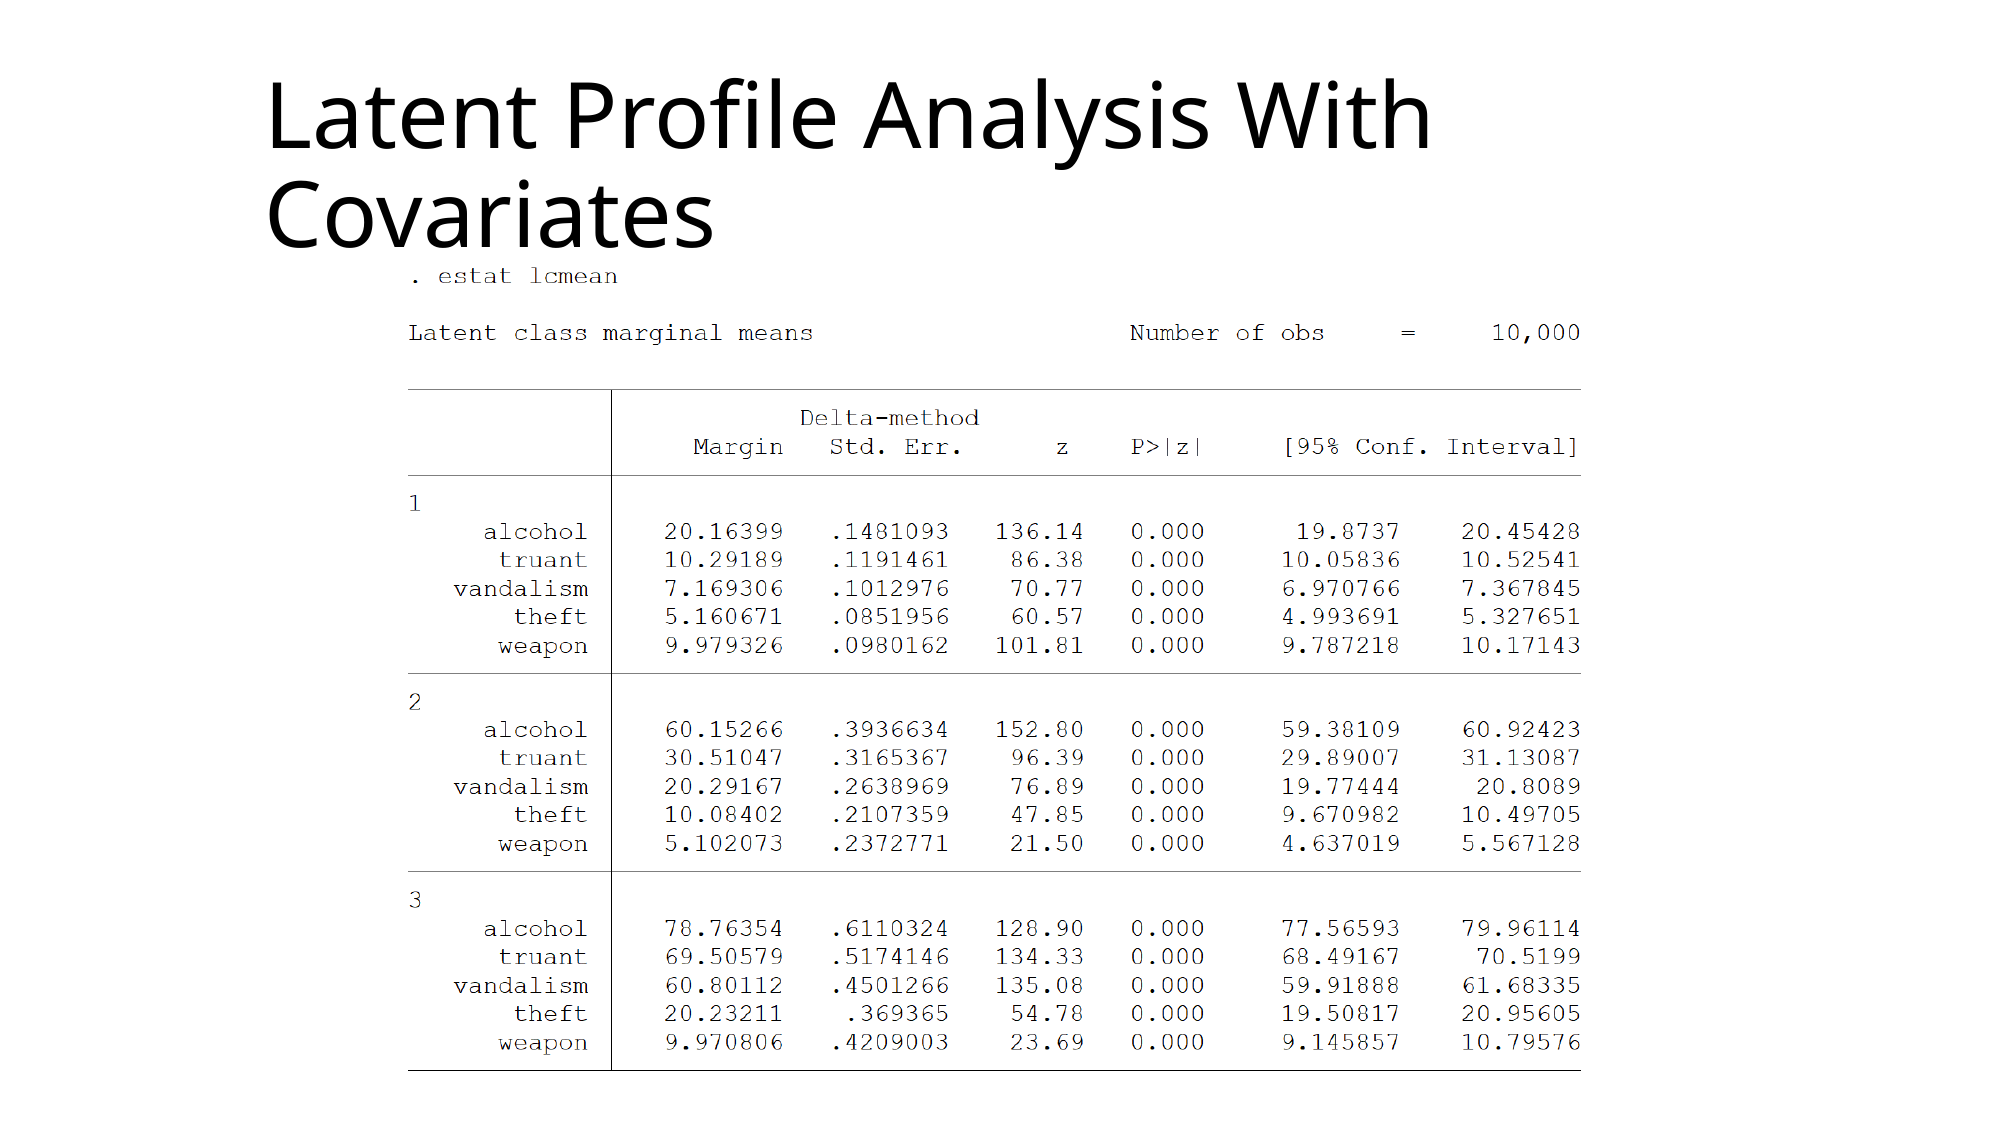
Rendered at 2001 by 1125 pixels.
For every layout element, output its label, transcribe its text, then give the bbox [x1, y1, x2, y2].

title Latent Profile Analysis With Covariates [249, 99, 1750, 238]
picture [399, 262, 1600, 1085]
